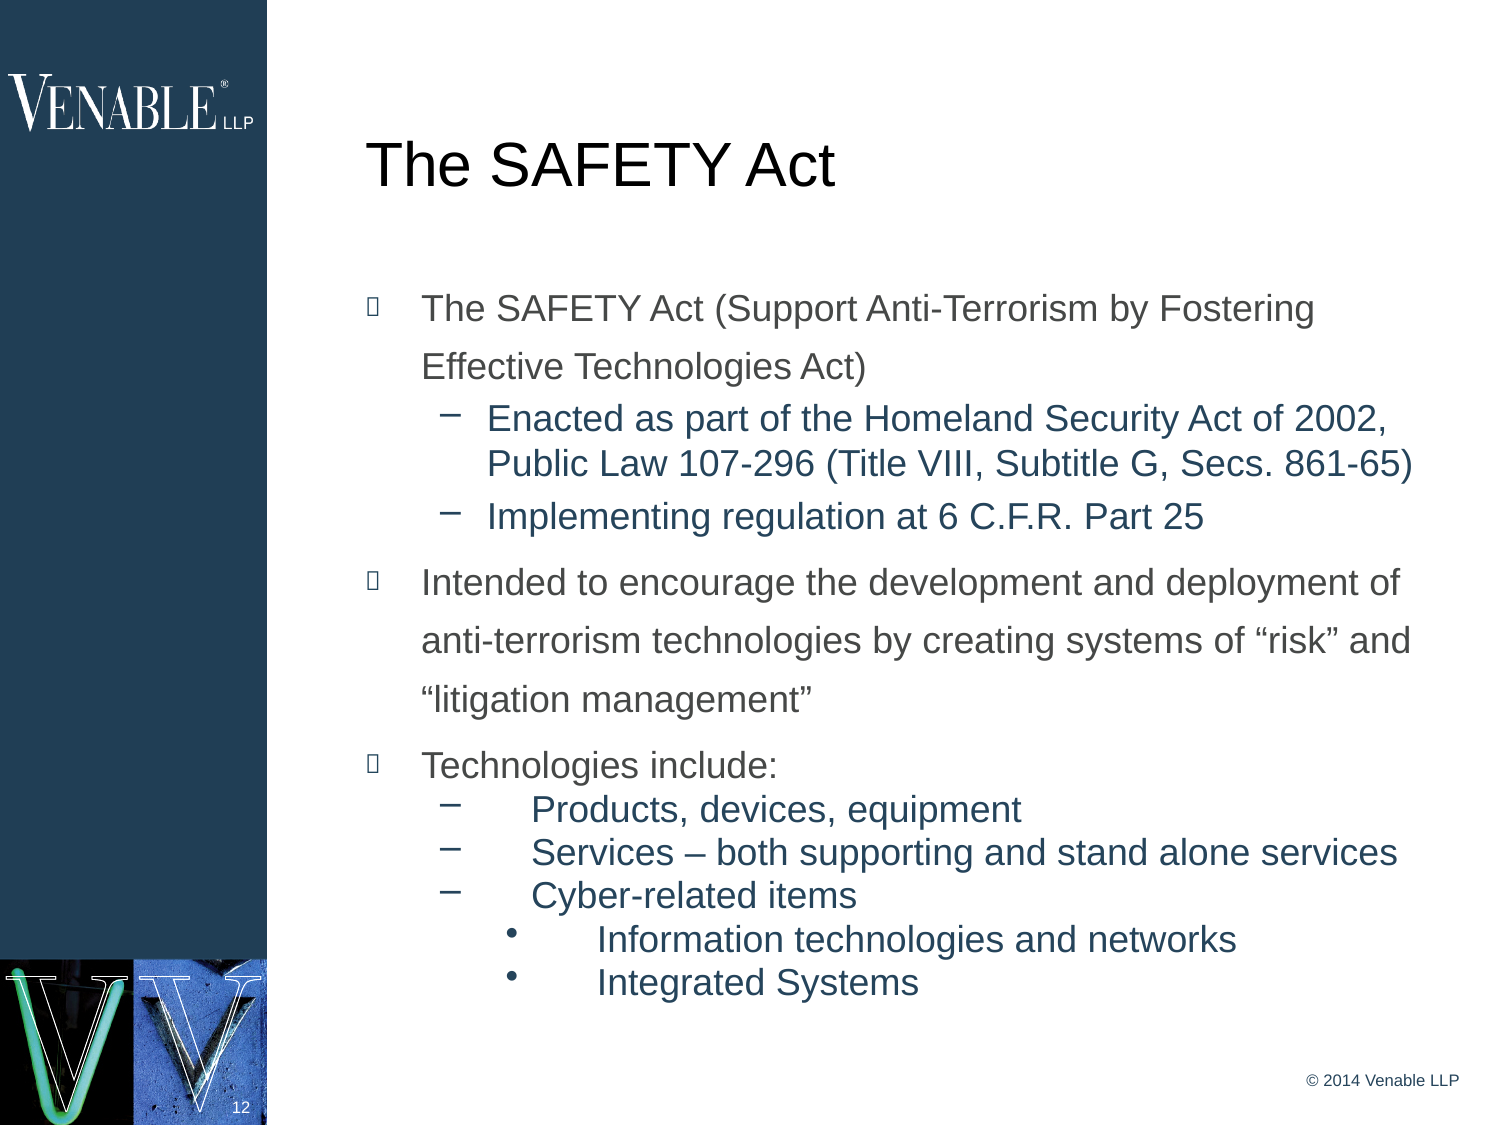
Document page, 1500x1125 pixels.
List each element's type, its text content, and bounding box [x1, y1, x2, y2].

title The SAFETY Act [350, 137, 1450, 288]
list The SAFETY Act (Support Anti-Terrorism by Fostering Effective Technologies Act) Enacted as part of the Homeland Security Act of 2002, Public Law 107-296 (Title VIII, Subtitle G, Secs. 861-65) Implementing regulation at 6 C.F.R. Part 25 Intended to encourage the development and deployment of anti-terrorism technologies by creating systems of “risk” and “litigation management” Technologies include: Products, devices, equipment Services – both supporting and stand alone services Cyber-related items Information technologies and networks Integrated Systems [350, 288, 1450, 942]
footer © 2014 Venable LLP [999, 1062, 1475, 1100]
picture [8, 74, 253, 132]
picture [0, 959, 267, 1125]
